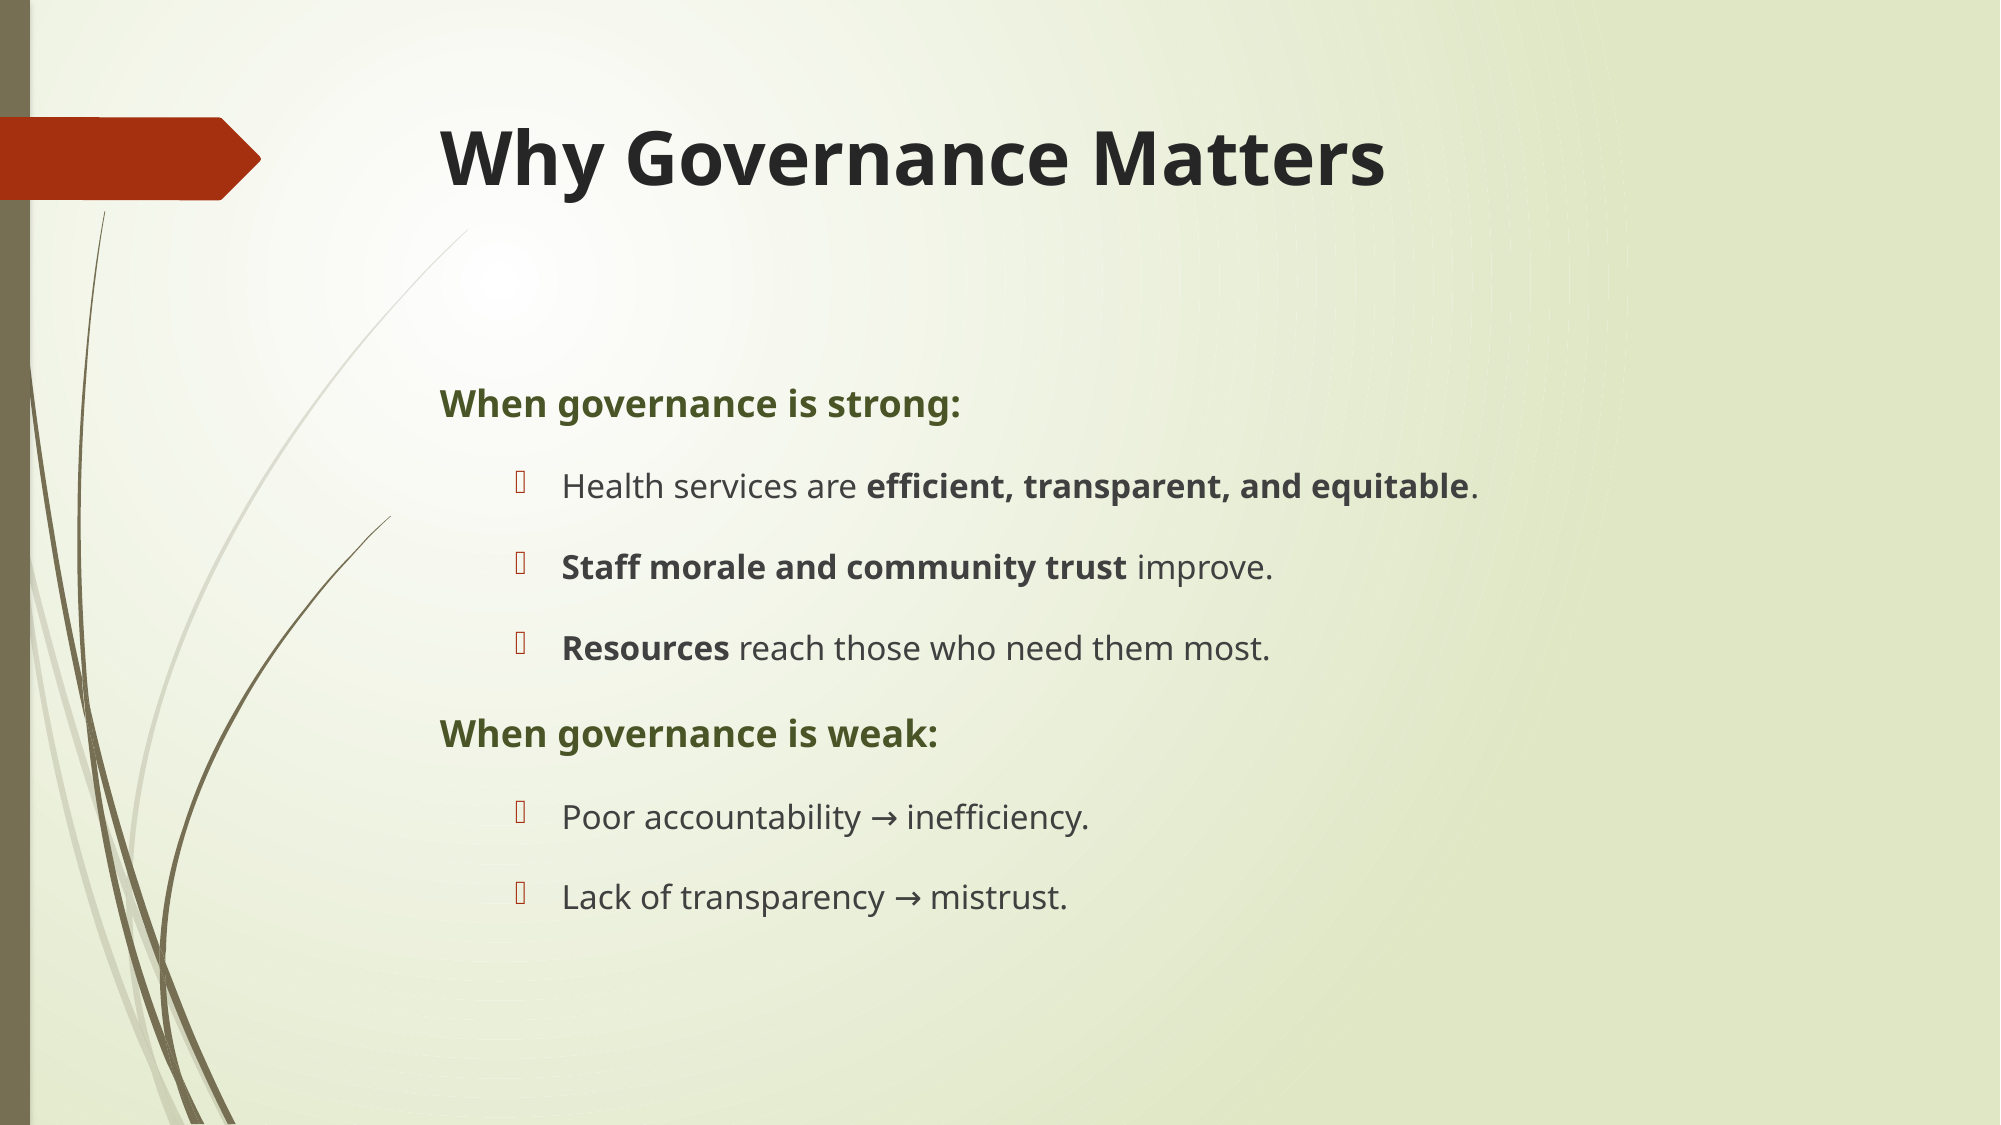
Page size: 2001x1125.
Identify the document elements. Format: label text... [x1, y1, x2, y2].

list When governance is strong: Health services are efficient, transparent, and equitable. Staff morale and community trust improve. Resources reach those who need them most. When governance is weak: Poor accountability → inefficiency. Lack of transparency → mistrust. [424, 350, 1888, 970]
title Why Governance Matters [425, 102, 1888, 313]
